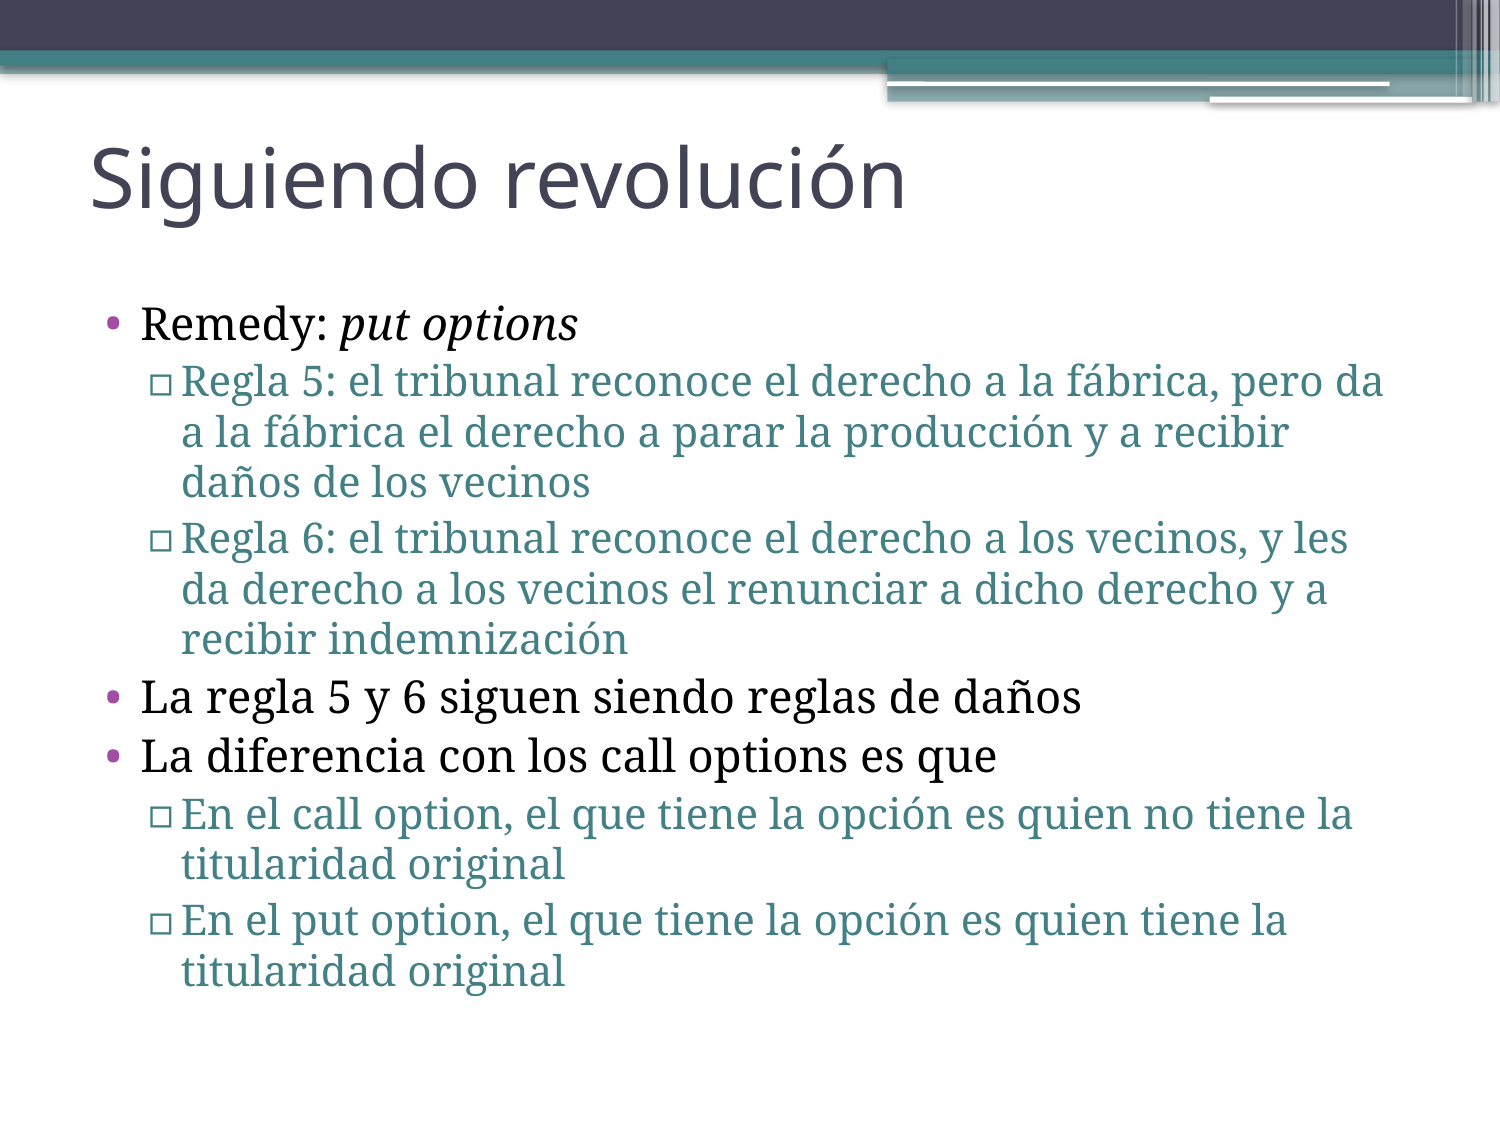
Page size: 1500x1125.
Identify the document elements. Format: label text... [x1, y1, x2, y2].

title Siguiendo revolución [75, 87, 1425, 263]
list Remedy: put options Regla 5: el tribunal reconoce el derecho a la fábrica, pero da a la fábrica el derecho a parar la producción y a recibir daños de los vecinos Regla 6: el tribunal reconoce el derecho a los vecinos, y les da derecho a los vecinos el renunciar a dicho derecho y a recibir indemnización La regla 5 y 6 siguen siendo reglas de daños La diferencia con los call options es que En el call option, el que tiene la opción es quien no tiene la titularidad original En el put option, el que tiene la opción es quien tiene la titularidad original [75, 287, 1425, 1004]
